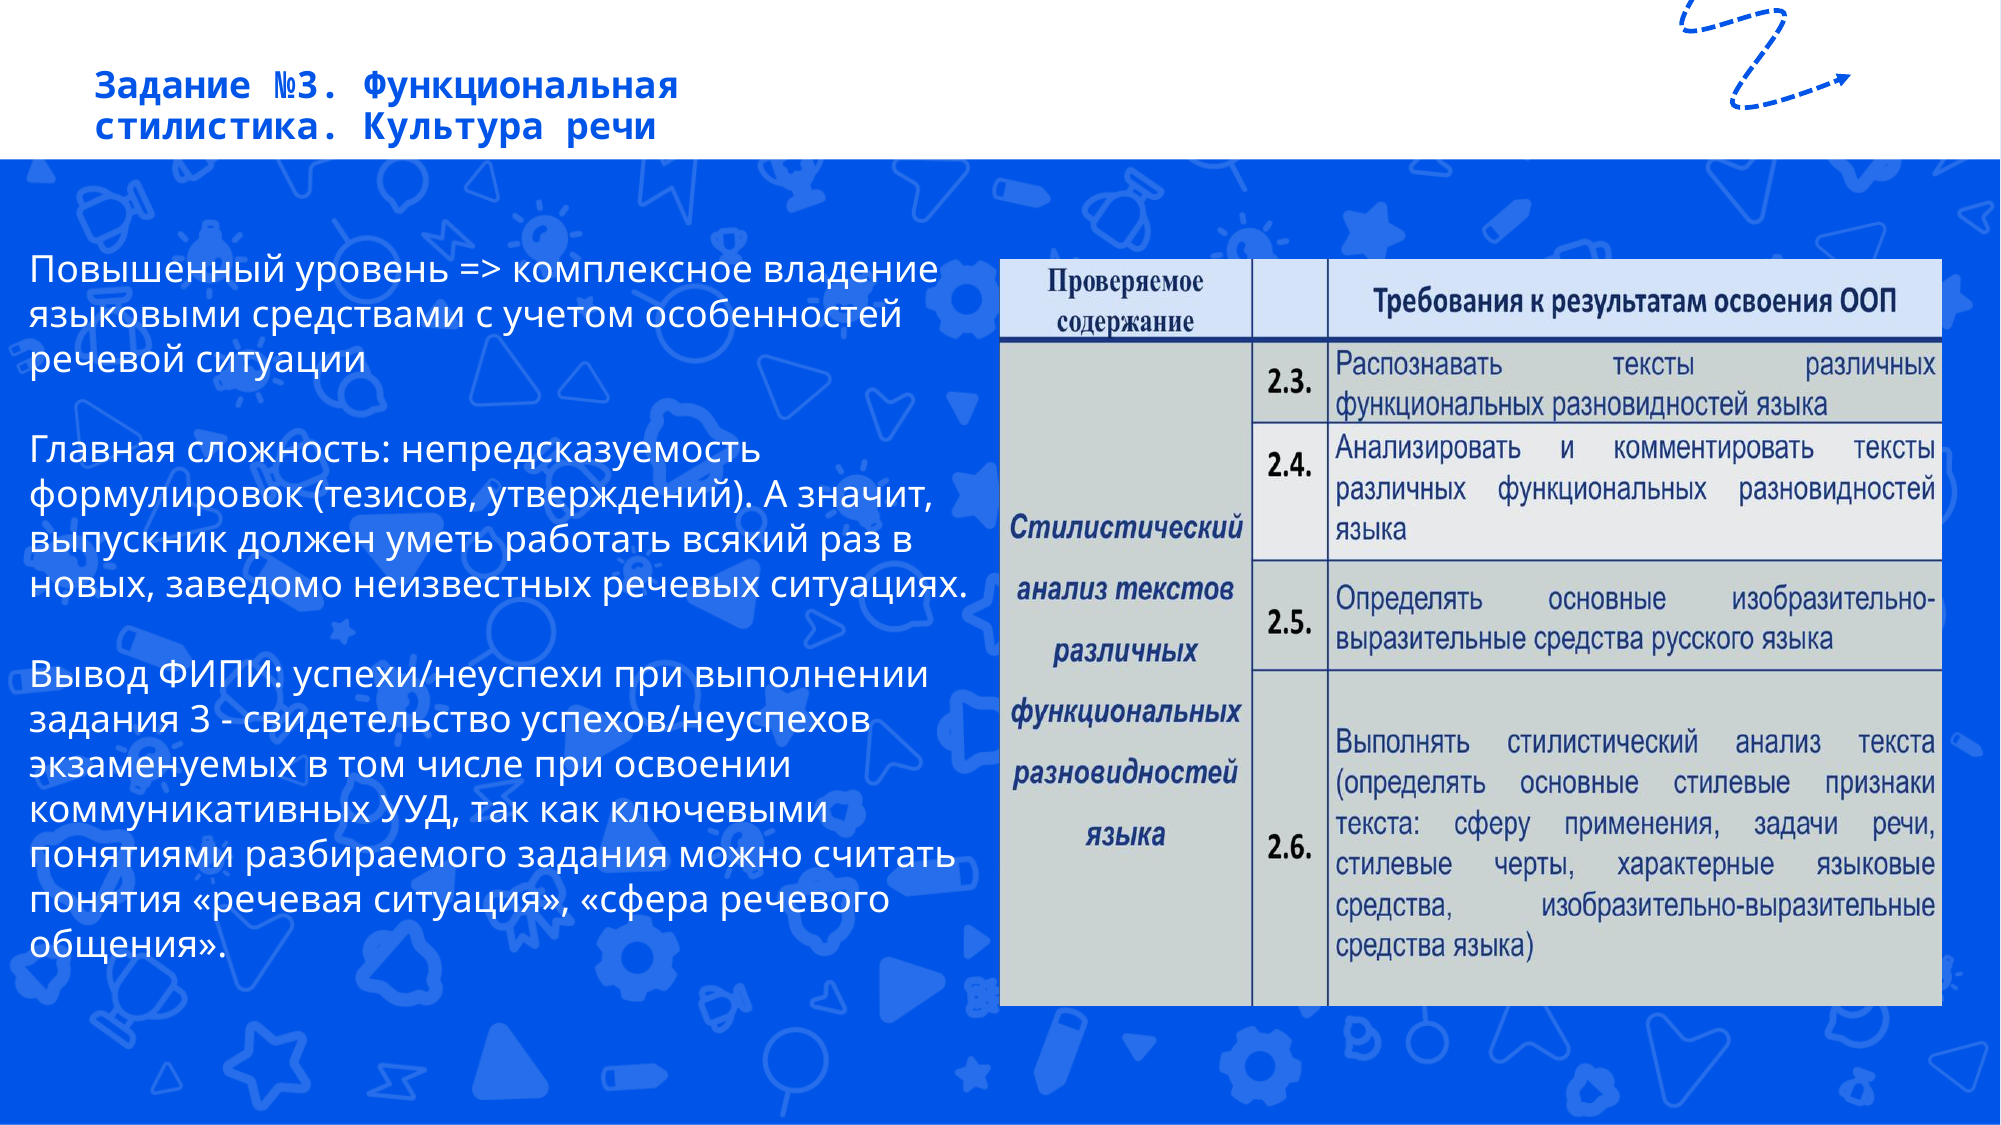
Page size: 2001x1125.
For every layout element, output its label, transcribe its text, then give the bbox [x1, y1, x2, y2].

text_box Повышенный уровень => комплексное владение языковыми средствами с учетом особенностей речевой ситуации Главная сложность: непредсказуемость формулировок (тезисов, утверждений). А значит, выпускник должен уметь работать всякий раз в новых, заведомо неизвестных речевых ситуациях. Вывод ФИПИ: успехи/неуспехи при выполнении задания 3 - свидетельство успехов/неуспехов экзаменуемых в том числе при освоении коммуникативных УУД, так как ключевыми понятиями разбираемого задания можно считать понятия «речевая ситуация», «сфера речевого общения». [14, 237, 1000, 972]
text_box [0, 0, 2000, 160]
picture [0, 0, 2001, 1125]
